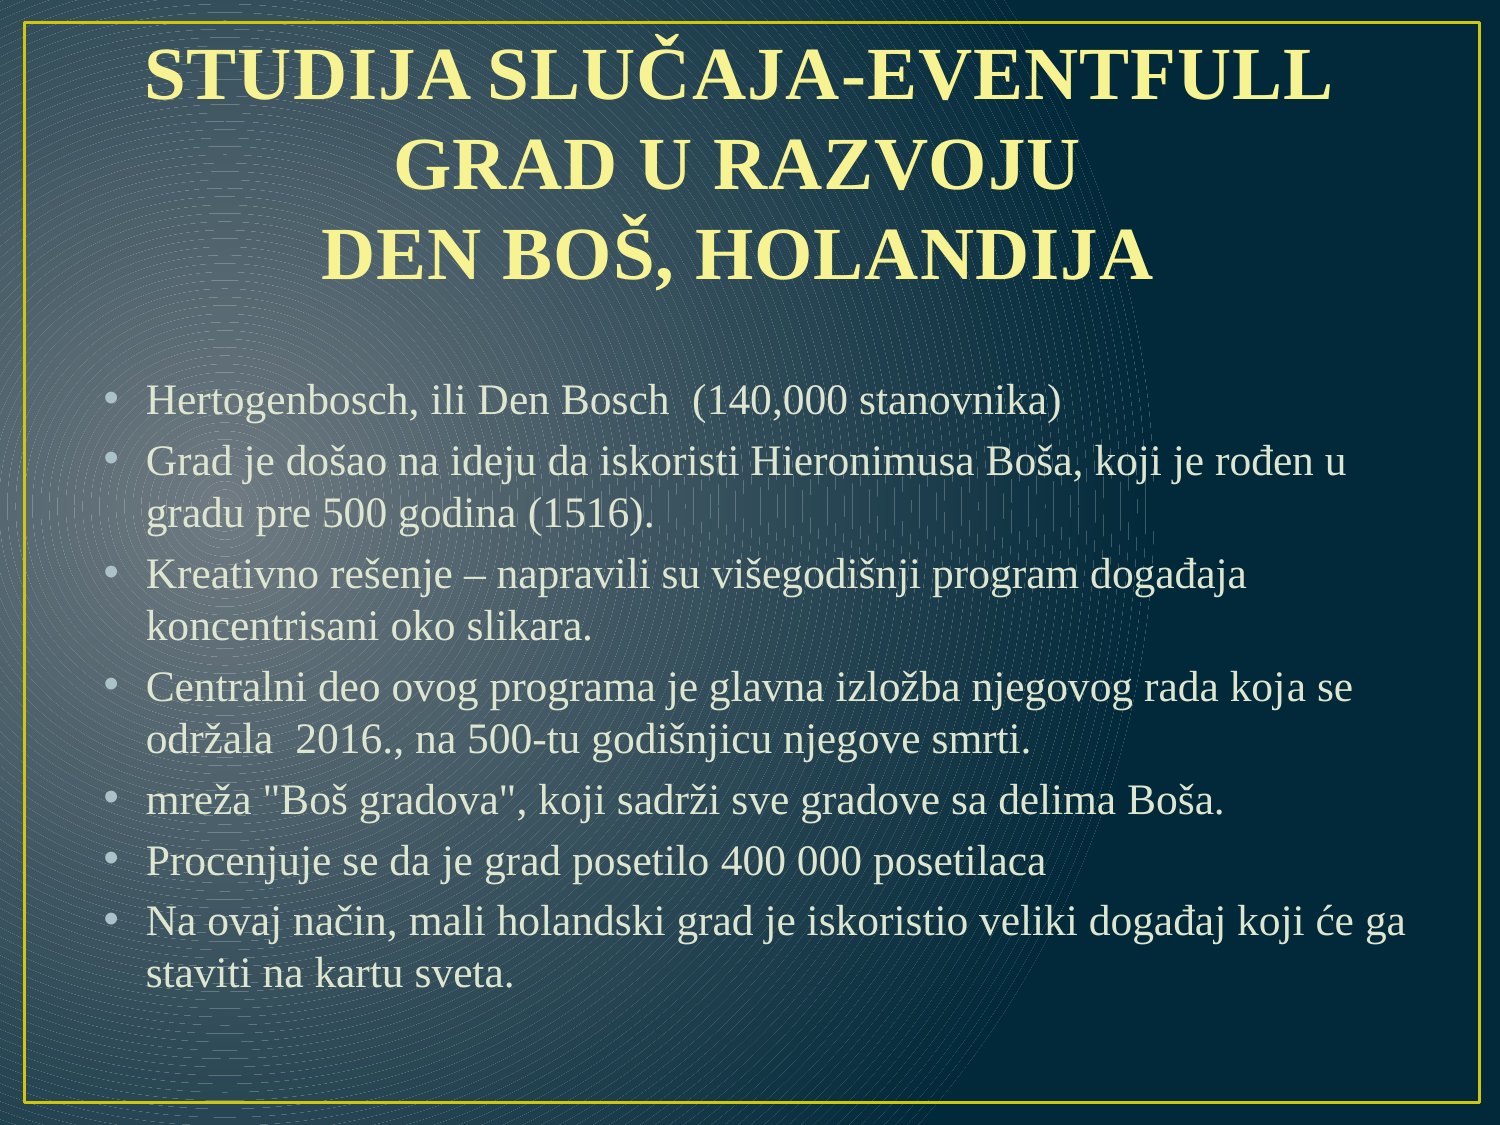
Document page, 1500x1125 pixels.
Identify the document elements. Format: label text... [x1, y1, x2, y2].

list Hertogenbosch, ili Den Bosch (140,000 stanovnika) Grad je došao na ideju da iskoristi Hieronimusa Boša, koji je rođen u gradu pre 500 godina (1516). Kreativno rešenje – napravili su višegodišnji program događaja koncentrisani oko slikara. Centralni deo ovog programa je glavna izložba njegovog rada koja se održala 2016., na 500-tu godišnjicu njegove smrti. mreža "Boš gradova", koji sadrži sve gradove sa delima Boša. Procenjuje se da je grad posetilo 400 000 posetilaca Na ovaj način, mali holandski grad je iskoristio veliki događaj koji će ga staviti na kartu sveta. [88, 302, 1425, 1005]
title STUDIJA SLUČAJA-EVENTFULL GRAD U RAZVOJU DEN BOŠ, HOLANDIJA [41, 0, 1436, 303]
